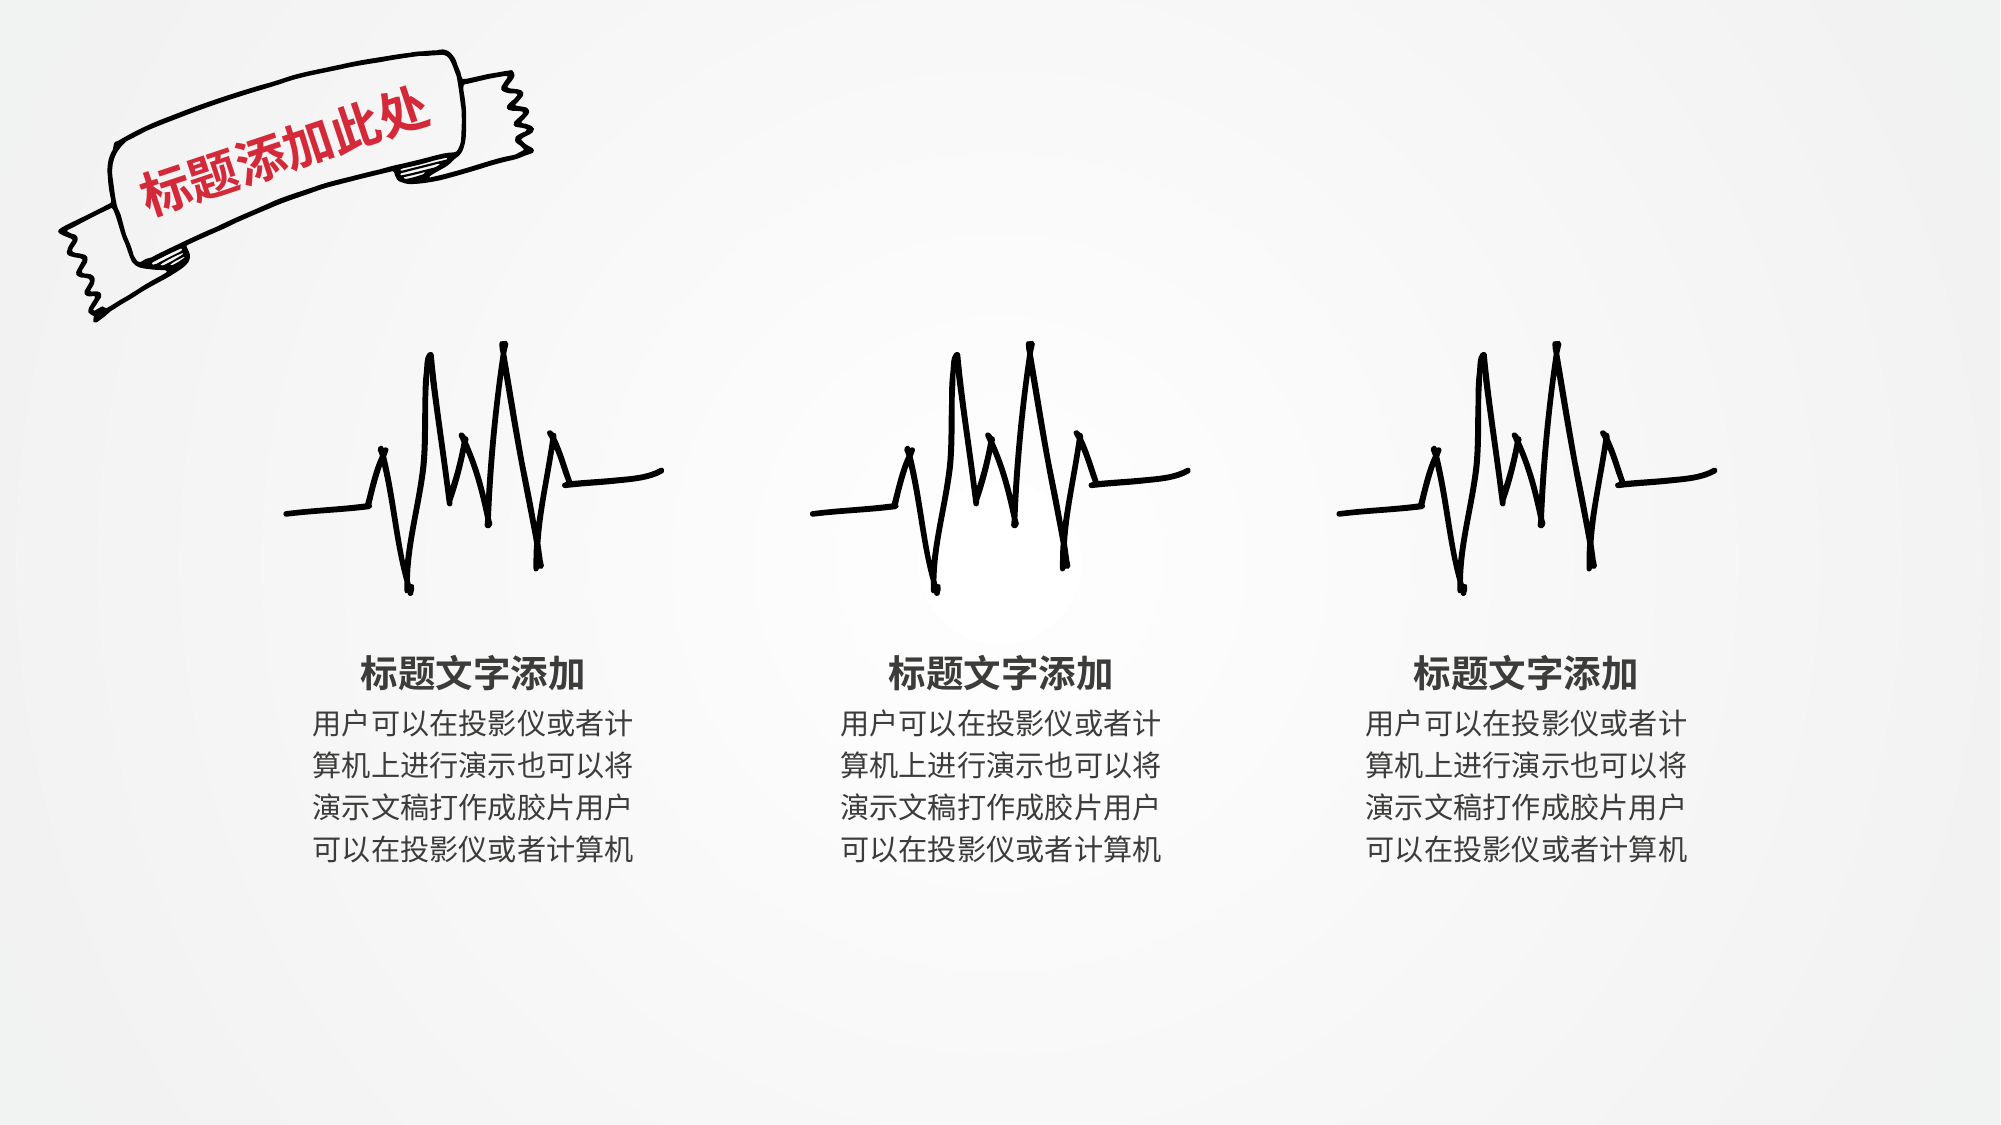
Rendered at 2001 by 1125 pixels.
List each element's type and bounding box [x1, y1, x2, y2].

picture [282, 340, 664, 597]
text_box [1342, 633, 1711, 877]
text_box [289, 633, 658, 877]
text_box [817, 633, 1185, 877]
text_box [57, 48, 535, 323]
picture [1335, 340, 1718, 597]
picture [809, 340, 1191, 597]
